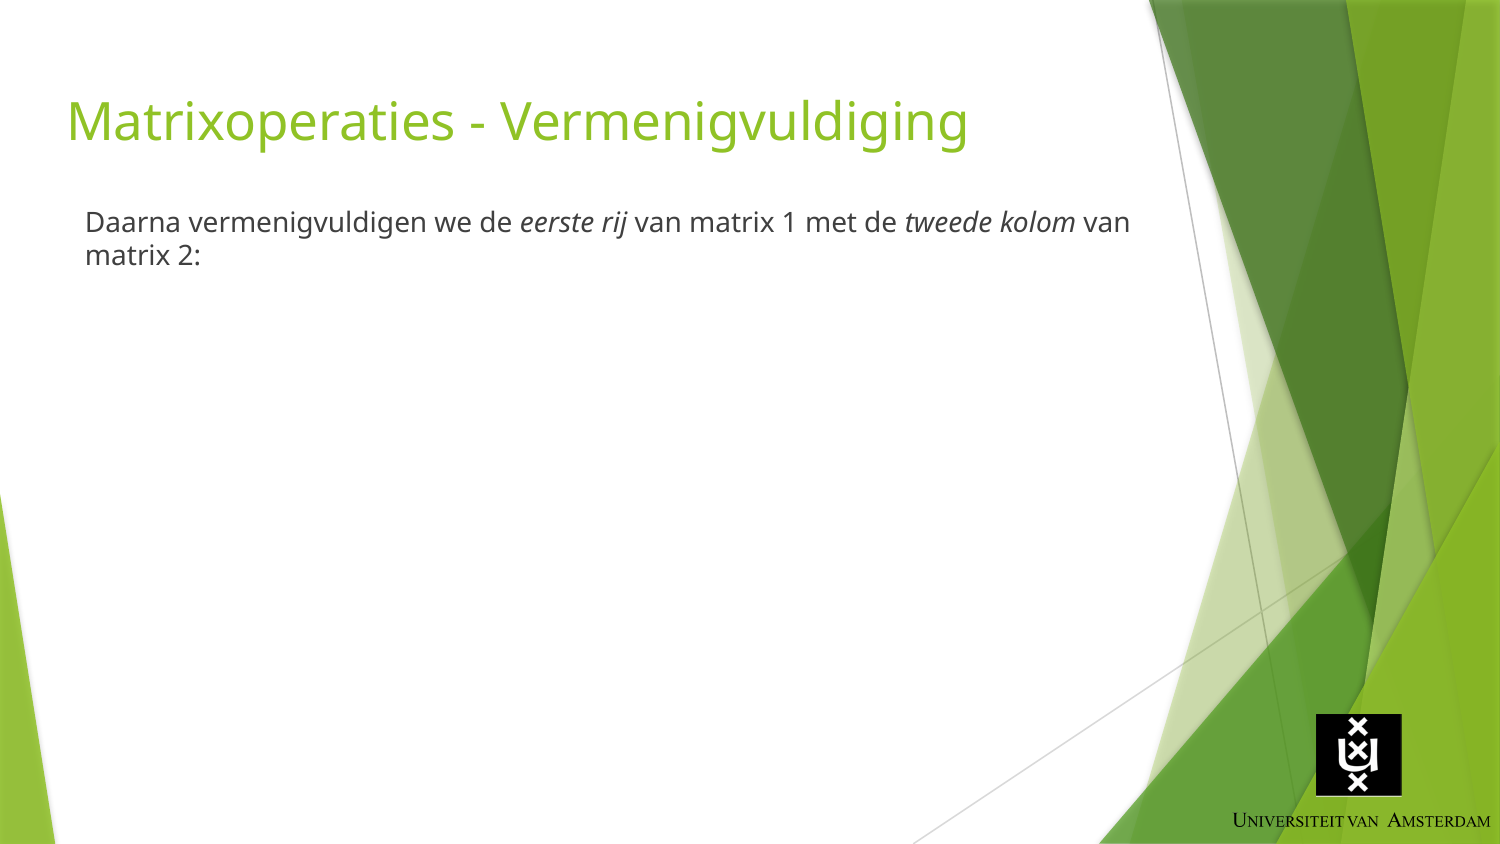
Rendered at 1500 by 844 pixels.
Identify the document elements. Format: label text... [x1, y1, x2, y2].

title Matrixoperaties - Vermenigvuldiging [51, 72, 1449, 167]
picture [1218, 714, 1500, 844]
